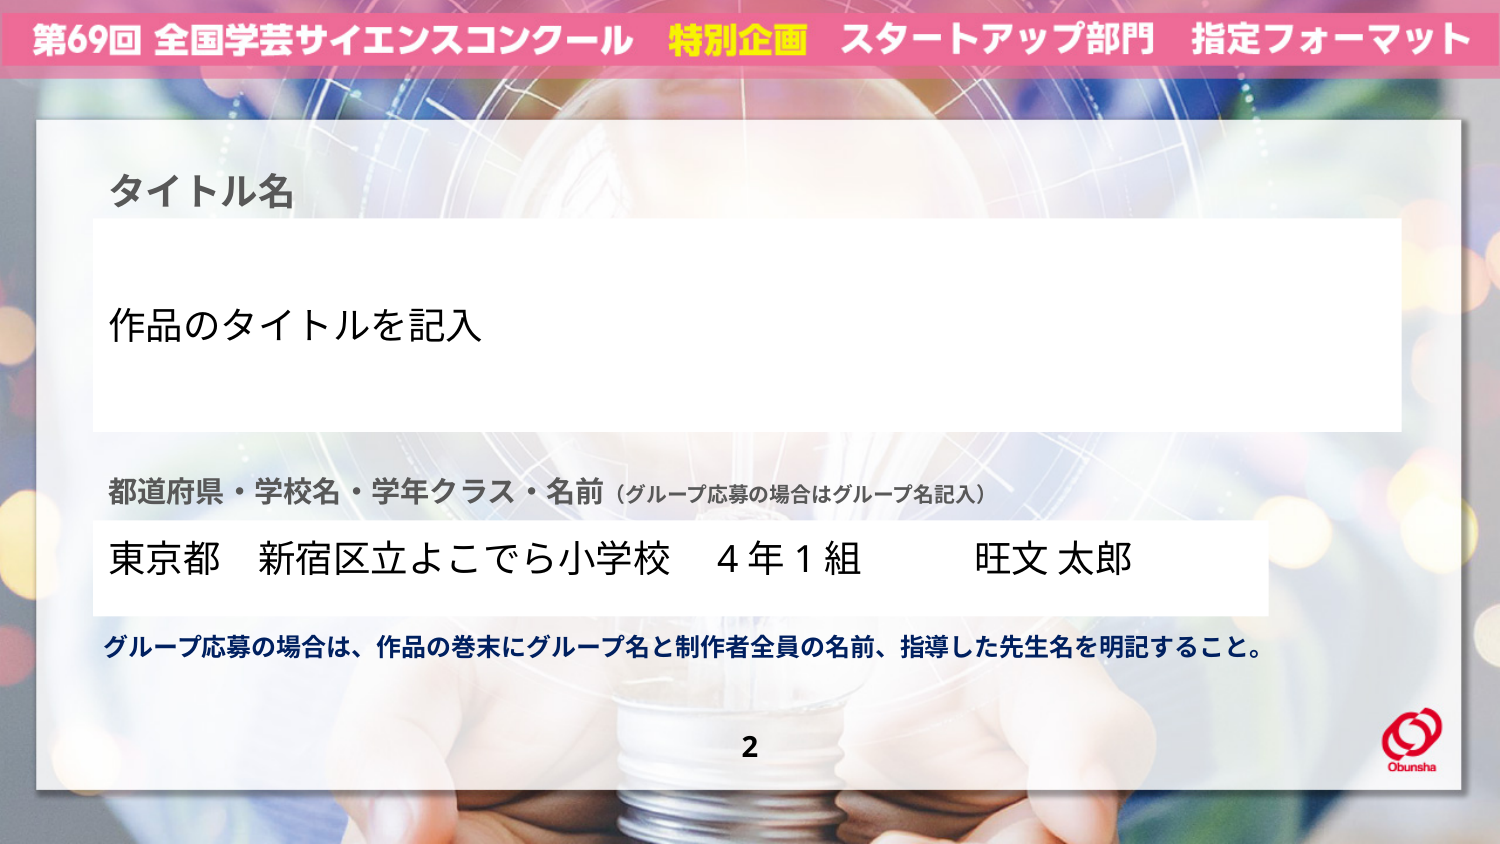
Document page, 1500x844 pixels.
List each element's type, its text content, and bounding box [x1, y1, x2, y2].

text_box 都道府県・学校名・学年クラス・名前（グループ応募の場合はグループ名記入） [93, 458, 1432, 521]
text_box タイトル名 [93, 153, 1439, 216]
text_box グループ応募の場合は、作品の巻末にグループ名と制作者全員の名前、指導した先生名を明記すること。 [88, 616, 1443, 701]
text_box 作品のタイトルを記入 [93, 218, 1402, 432]
text_box 東京都 新宿区立よこでら小学校 4年1組 旺文 太郎 [93, 520, 1269, 616]
picture [0, 0, 1500, 844]
